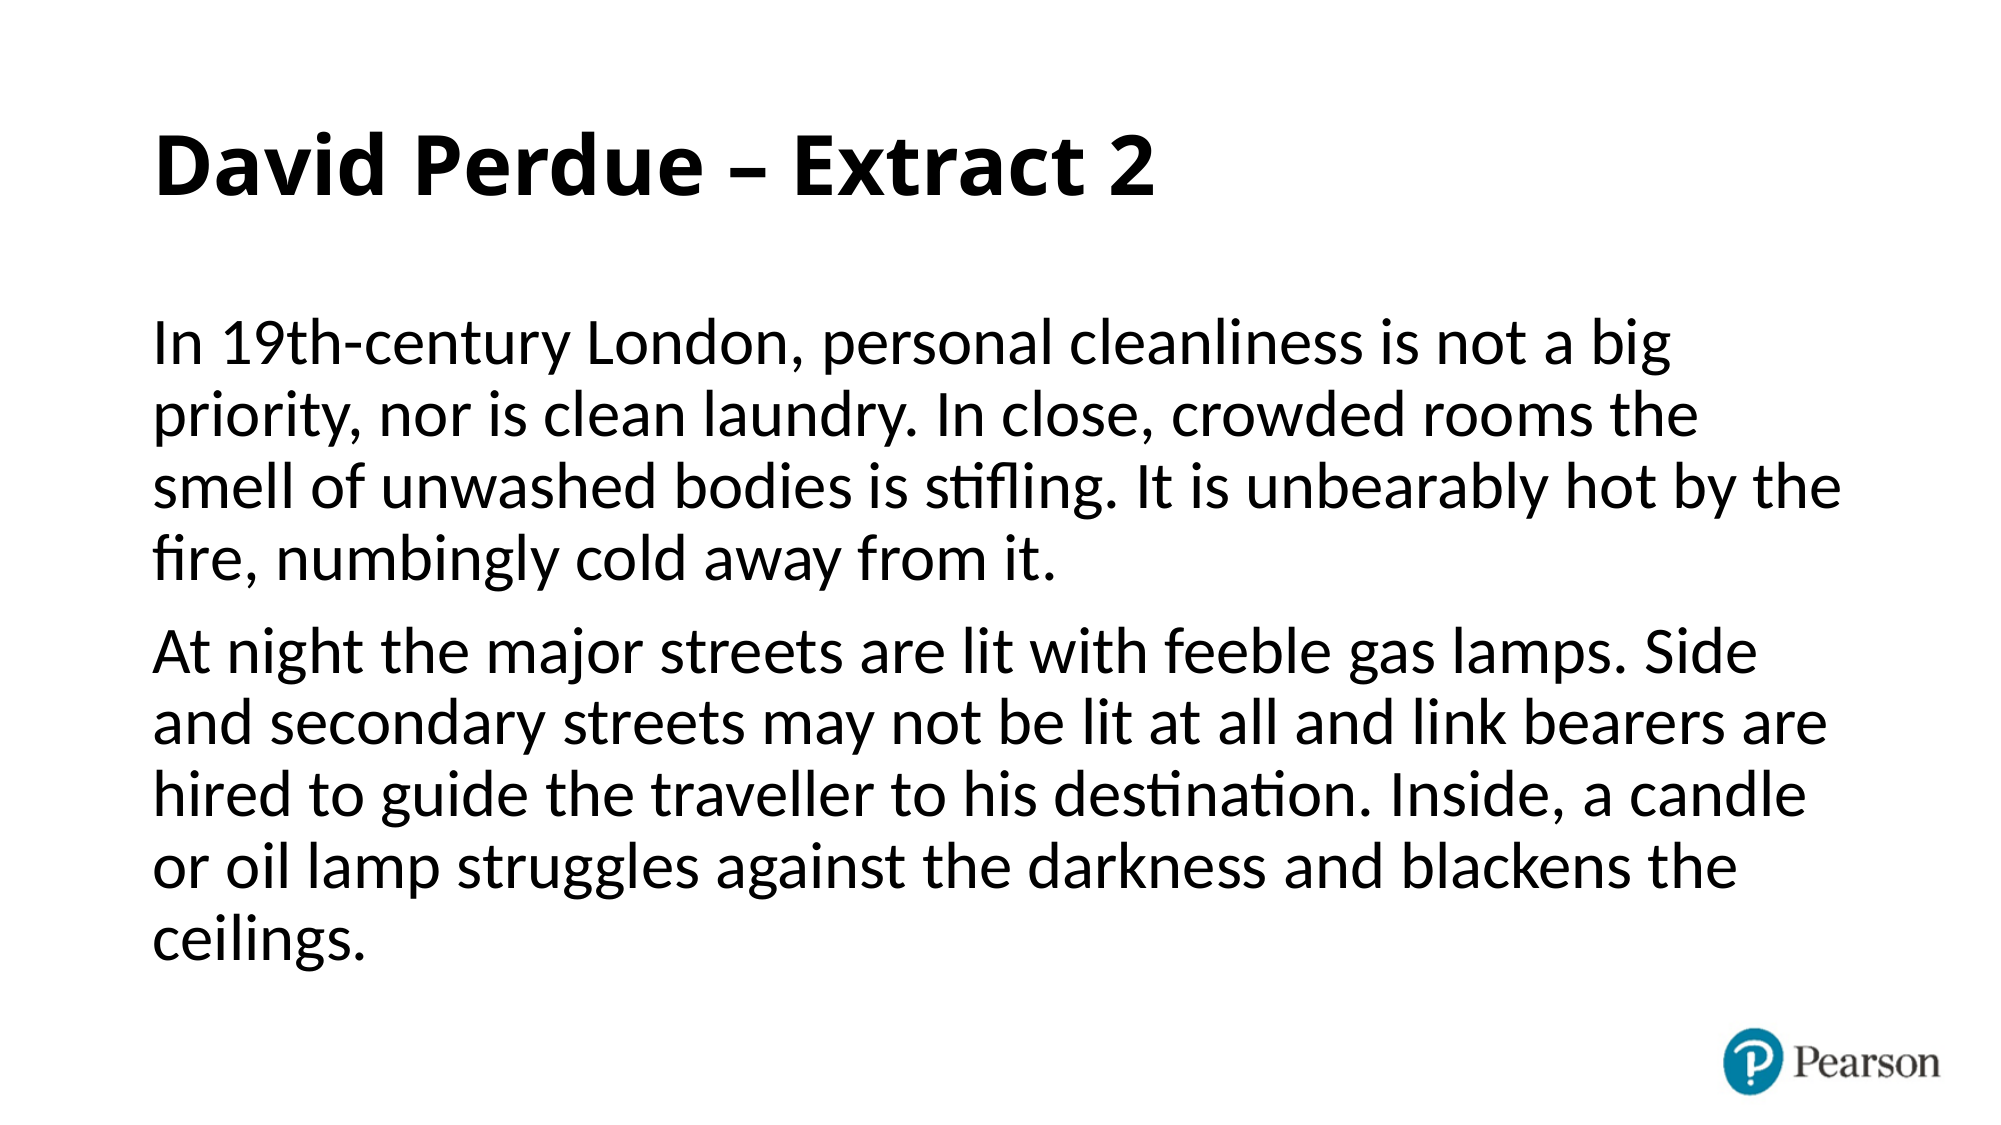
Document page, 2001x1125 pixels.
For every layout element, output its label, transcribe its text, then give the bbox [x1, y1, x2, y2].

picture [1713, 1013, 1951, 1106]
title David Perdue – Extract 2 [137, 59, 1863, 278]
list In 19th-century London, personal cleanliness is not a big priority, nor is clean laundry. In close, crowded rooms the smell of unwashed bodies is stifling. It is unbearably hot by the fire, numbingly cold away from it. At night the major streets are lit with feeble gas lamps. Side and secondary streets may not be lit at all and link bearers are hired to guide the traveller to his destination. Inside, a candle or oil lamp struggles against the darkness and blackens the ceilings. [137, 299, 1863, 1014]
